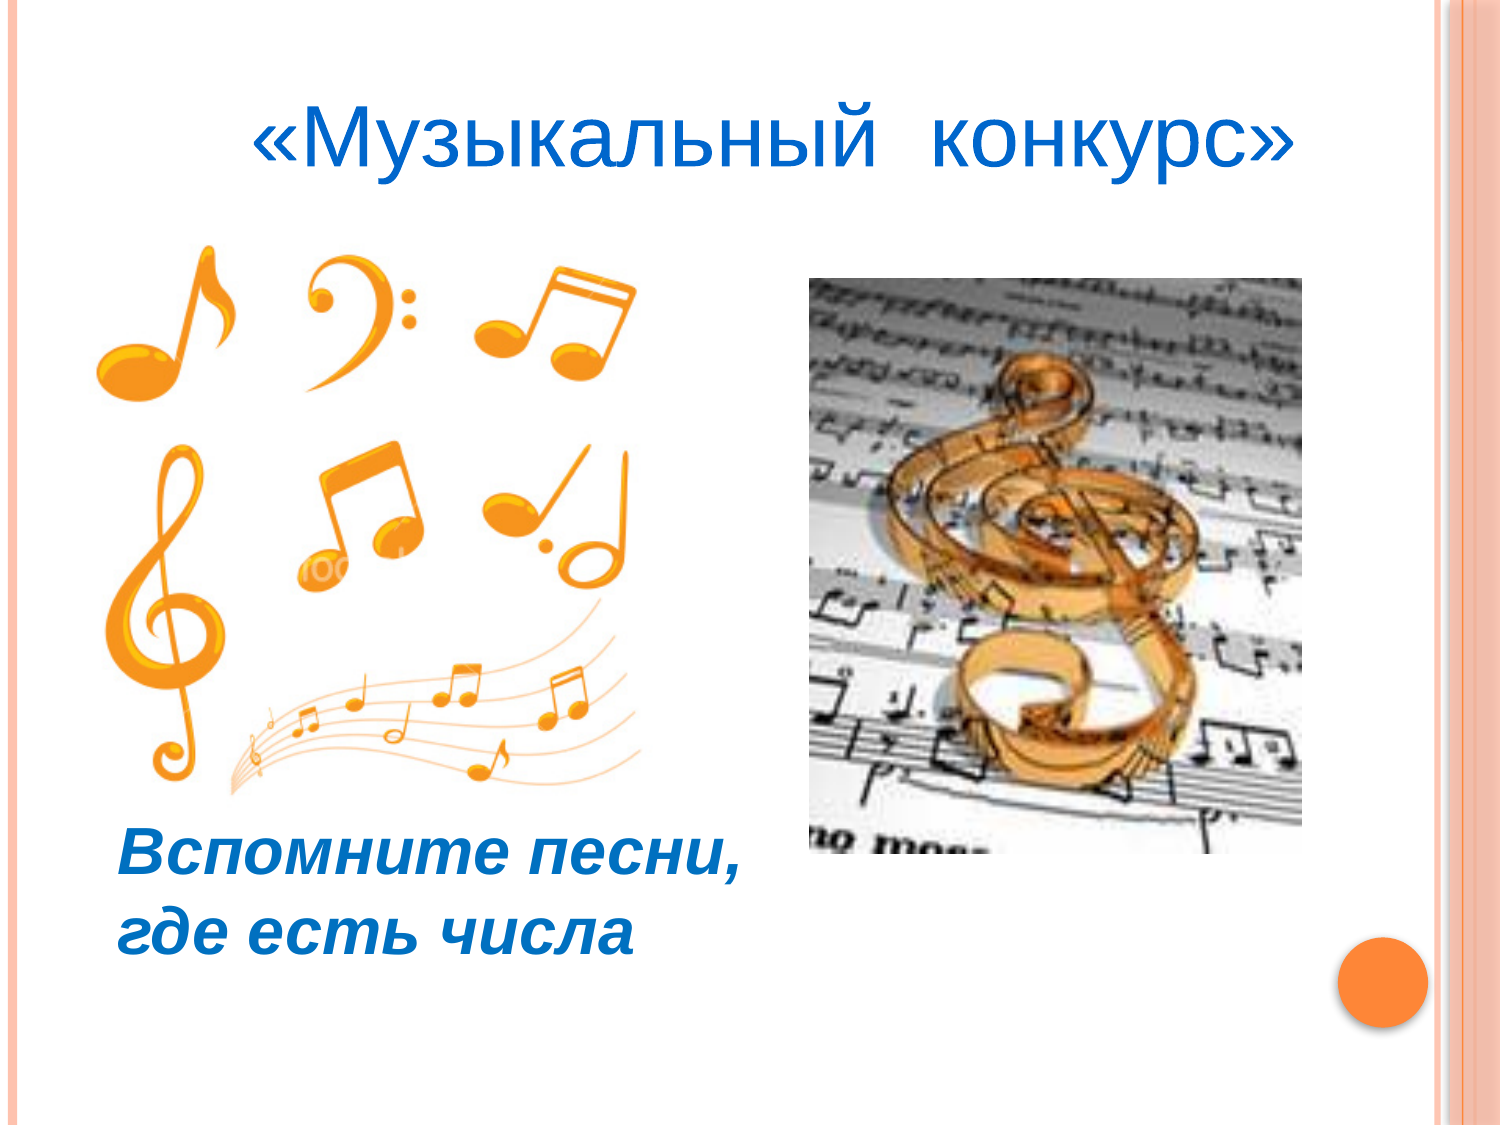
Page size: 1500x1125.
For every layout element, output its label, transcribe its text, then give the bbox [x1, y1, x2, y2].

picture [808, 278, 1302, 854]
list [64, 219, 659, 814]
text_box Вспомните песни, где есть числа [103, 800, 778, 976]
